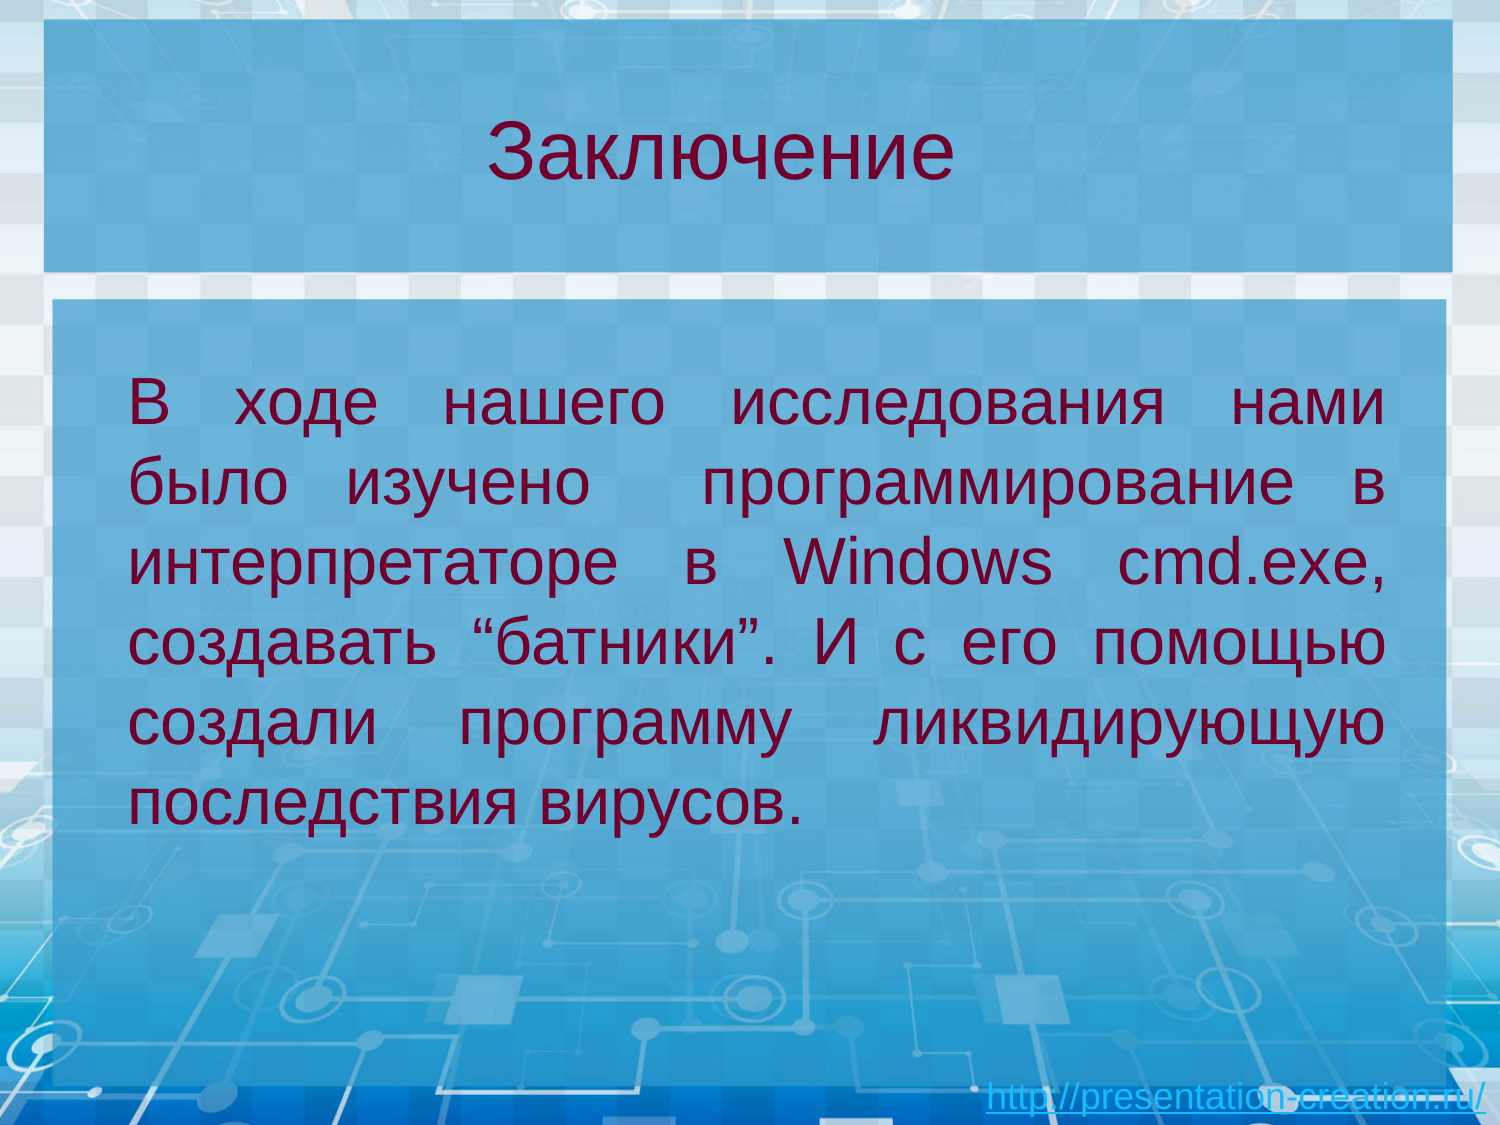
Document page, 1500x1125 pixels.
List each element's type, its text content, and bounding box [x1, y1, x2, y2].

list В ходе нашего исследования нами было изучено программирование в интерпретаторе в Windows cmd.exe, создавать “батники”. И с его помощью создали программу ликвидирующую последствия вирусов. [112, 349, 1404, 1088]
title Заключение [206, 30, 1275, 219]
picture [0, 0, 1500, 1125]
